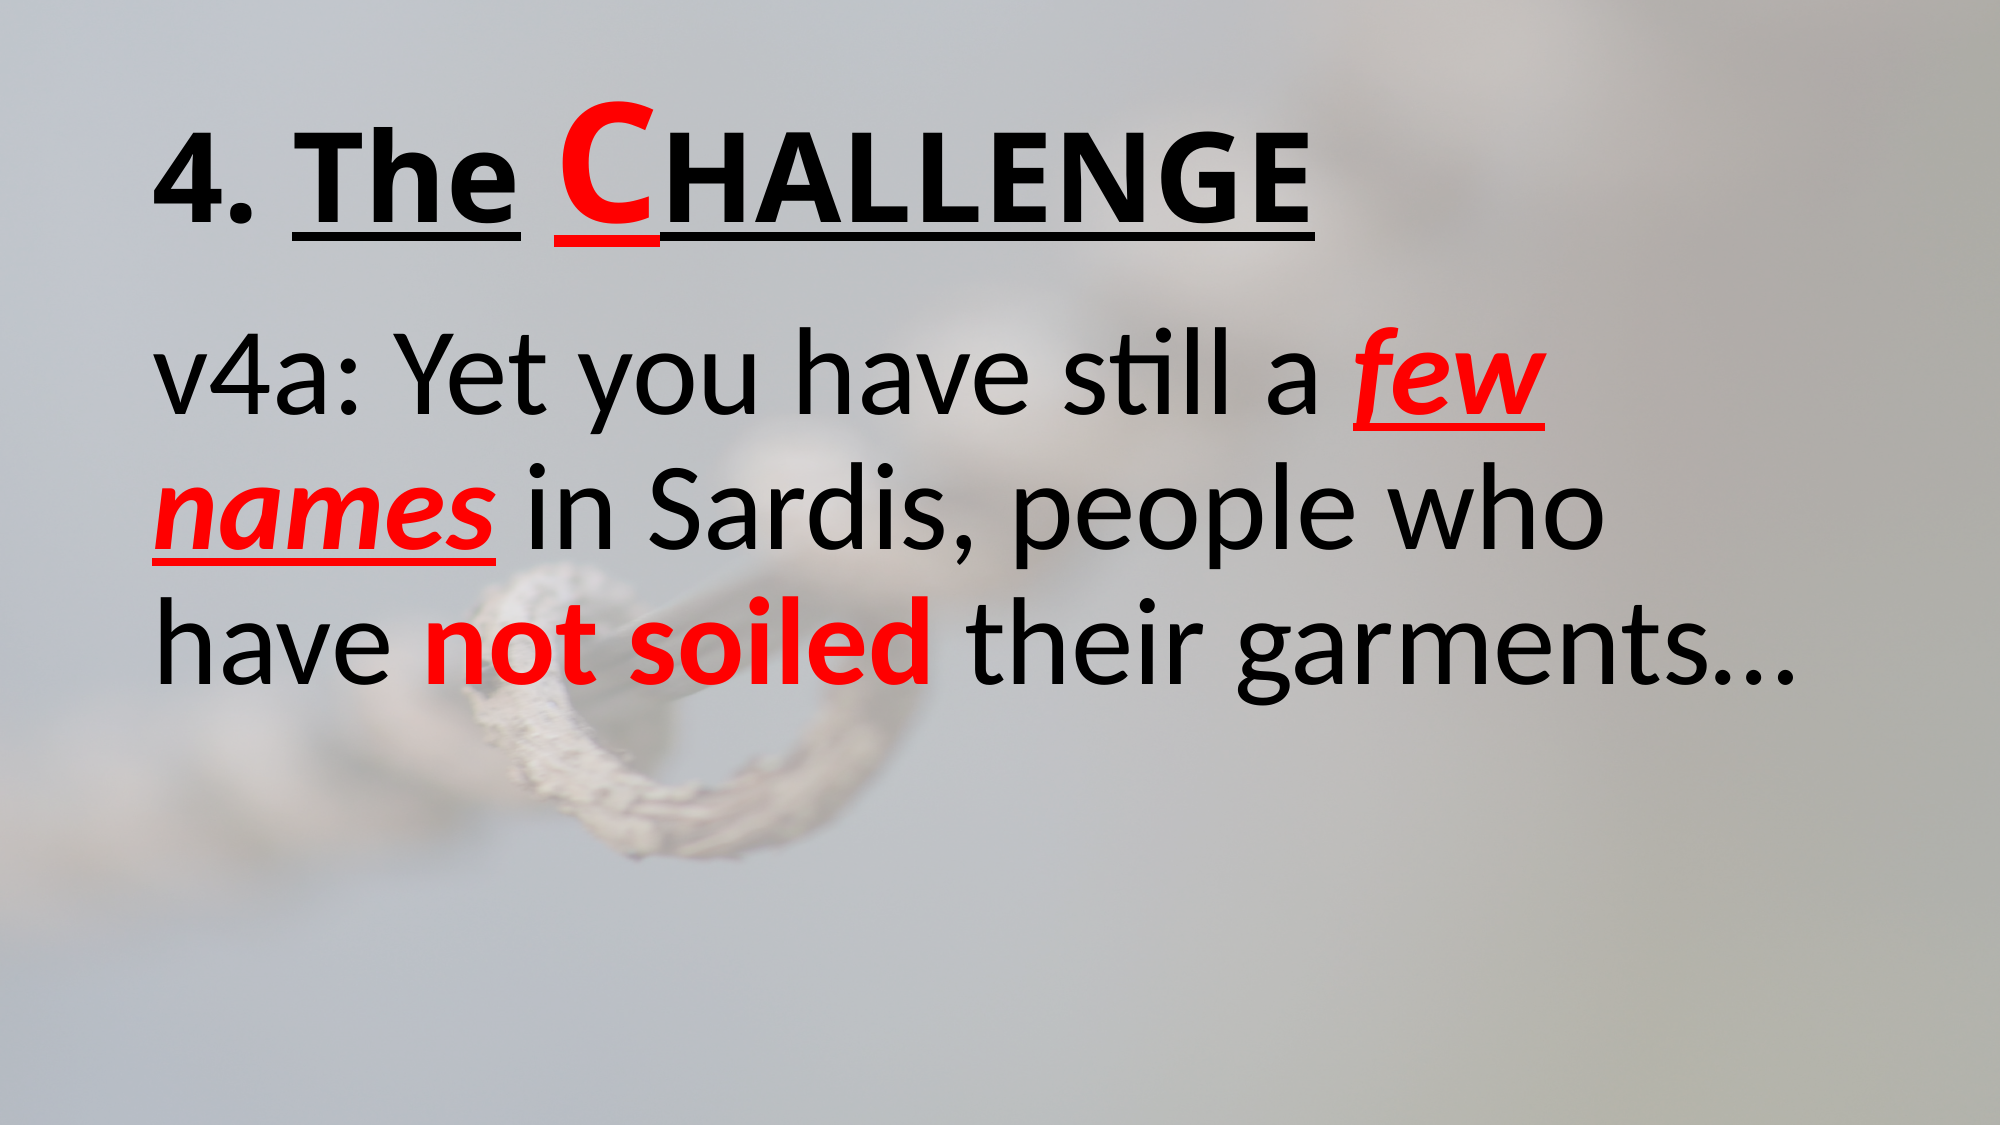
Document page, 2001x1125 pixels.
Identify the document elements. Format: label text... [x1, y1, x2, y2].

list v4a: Yet you have still a few names in Sardis, people who have not soiled their garments… [137, 299, 1863, 1014]
title 4. The CHALLENGE [137, 59, 1863, 278]
